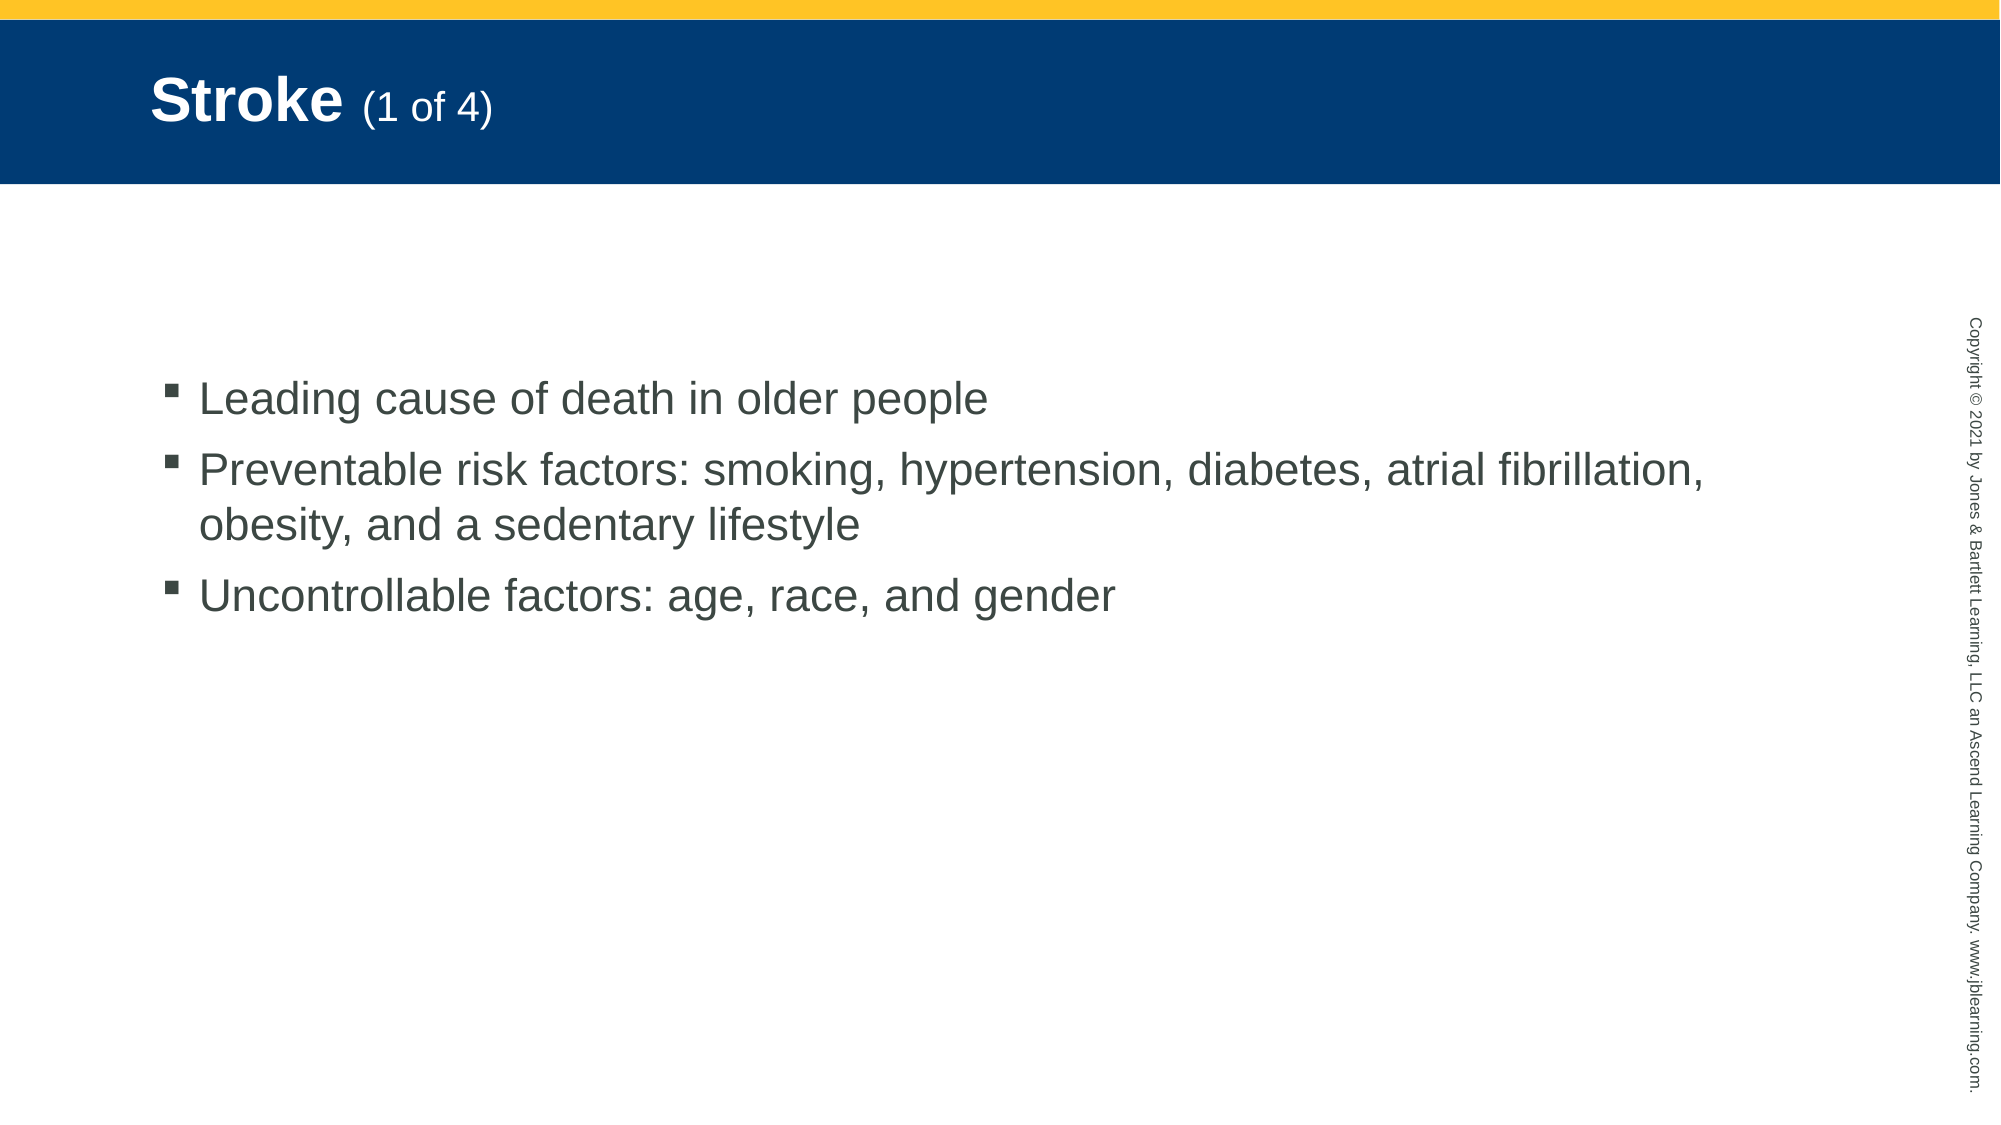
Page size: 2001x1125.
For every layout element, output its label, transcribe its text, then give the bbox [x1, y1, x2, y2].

title Stroke (1 of 4) [0, 19, 2000, 185]
list Leading cause of death in older people Preventable risk factors: smoking, hypertension, diabetes, atrial fibrillation, obesity, and a sedentary lifestyle Uncontrollable factors: age, race, and gender [146, 361, 1859, 1016]
